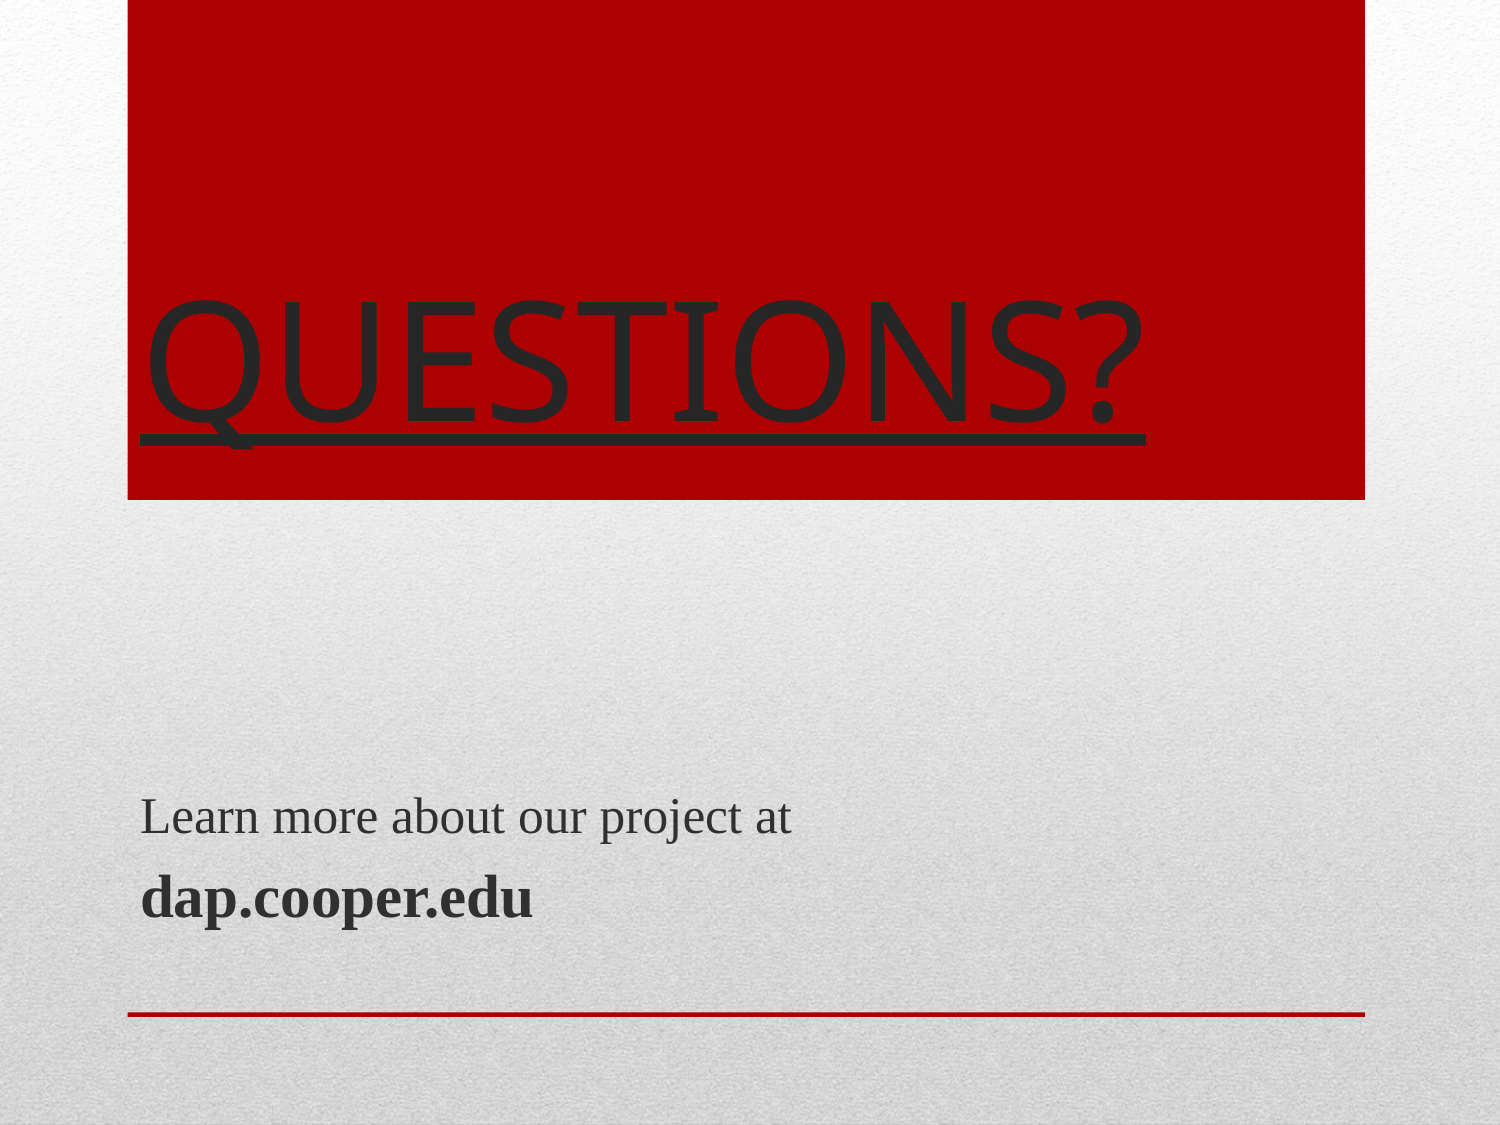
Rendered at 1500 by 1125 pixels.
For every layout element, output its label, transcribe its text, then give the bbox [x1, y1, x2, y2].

title QUESTIONS? [125, 212, 1363, 463]
subtitle Learn more about our project at dap.cooper.edu [125, 774, 1250, 938]
